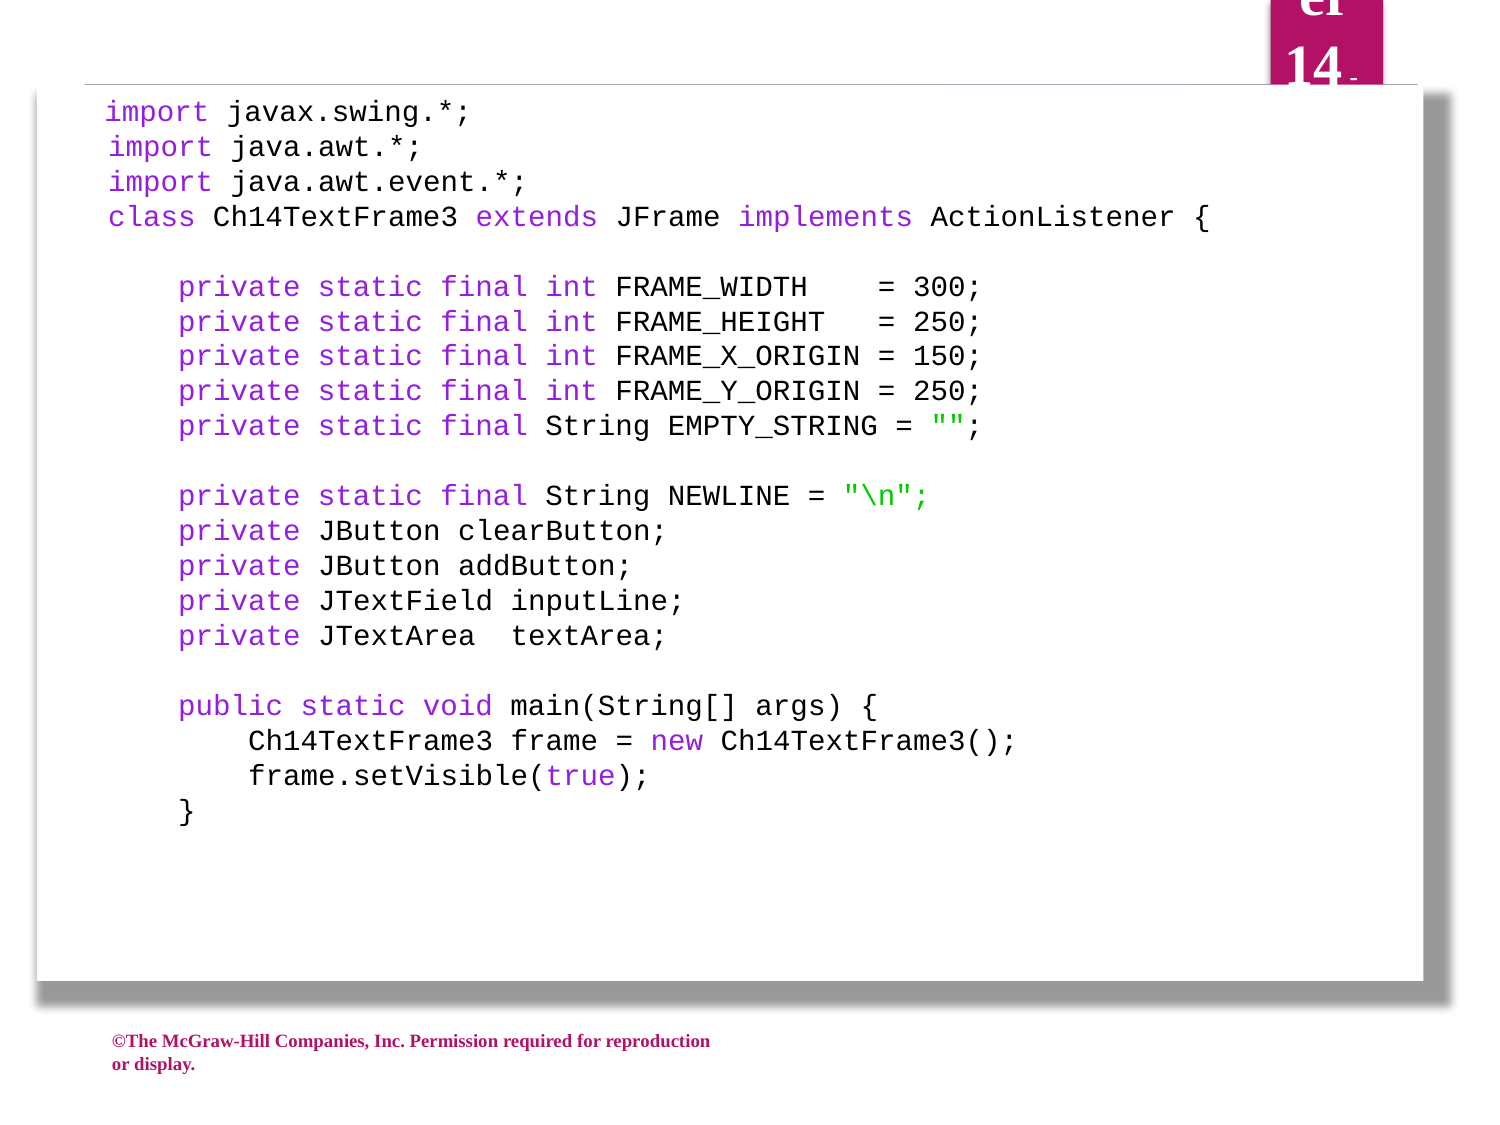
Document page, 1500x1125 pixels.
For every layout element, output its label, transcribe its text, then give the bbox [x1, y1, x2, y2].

slide_number Chapter 14 - 30 [1259, 48, 1390, 175]
list import javax.swing.*; import java.awt.*; import java.awt.event.*; class Ch14TextFrame3 extends JFrame implements ActionListener { private static final int FRAME_WIDTH = 300; private static final int FRAME_HEIGHT = 250; private static final int FRAME_X_ORIGIN = 150; private static final int FRAME_Y_ORIGIN = 250; private static final String EMPTY_STRING = ""; private static final String NEWLINE = "\n"; private JButton clearButton; private JButton addButton; private JTextField inputLine; private JTextArea textArea; public static void main(String[] args) { Ch14TextFrame3 frame = new Ch14TextFrame3(); frame.setVisible(true); } [36, 84, 1424, 981]
footer ©The McGraw-Hill Companies, Inc. Permission required for reproduction or display. [96, 1044, 731, 1082]
